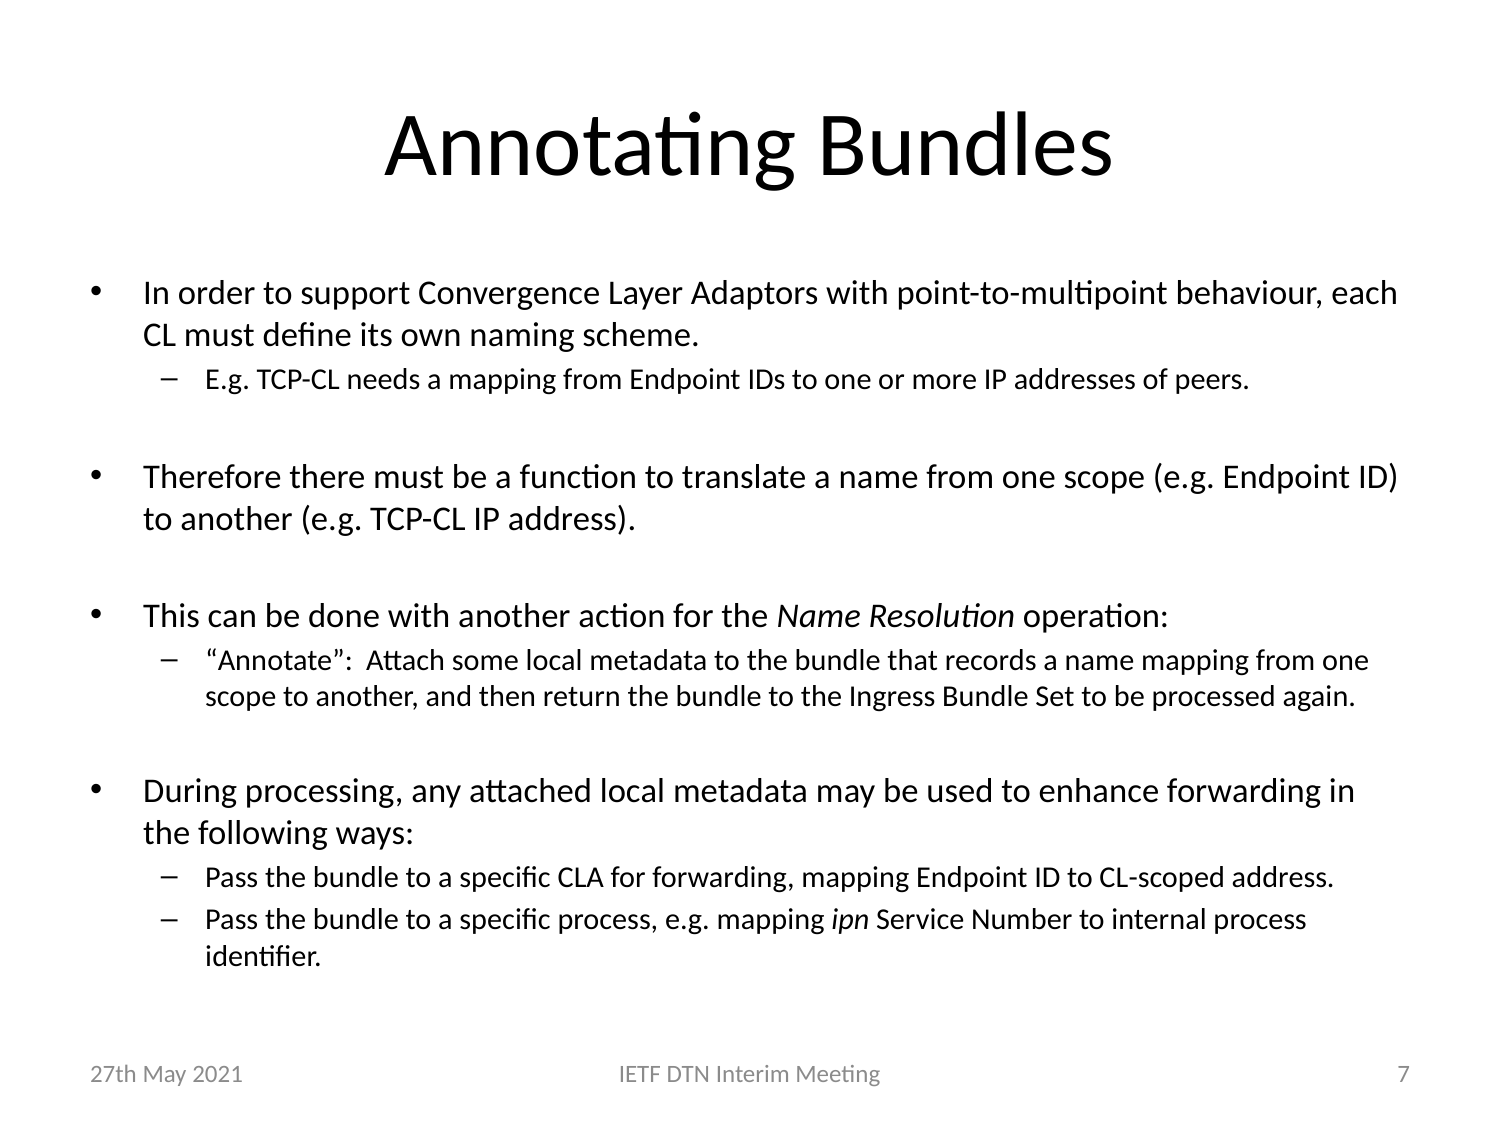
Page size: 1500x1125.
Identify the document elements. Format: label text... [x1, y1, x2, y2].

slide_number 7 [1074, 1042, 1425, 1103]
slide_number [75, 1042, 425, 1103]
title Annotating Bundles [75, 45, 1425, 233]
footer IETF DTN Interim Meeting [512, 1042, 988, 1103]
list In order to support Convergence Layer Adaptors with point-to-multipoint behaviour, each CL must define its own naming scheme. E.g. TCP-CL needs a mapping from Endpoint IDs to one or more IP addresses of peers. Therefore there must be a function to translate a name from one scope (e.g. Endpoint ID) to another (e.g. TCP-CL IP address). This can be done with another action for the Name Resolution operation: “Annotate”: Attach some local metadata to the bundle that records a name mapping from one scope to another, and then return the bundle to the Ingress Bundle Set to be processed again. During processing, any attached local metadata may be used to enhance forwarding in the following ways: Pass the bundle to a specific CLA for forwarding, mapping Endpoint ID to CL-scoped address. Pass the bundle to a specific process, e.g. mapping ipn Service Number to internal process identifier. [75, 262, 1425, 1005]
